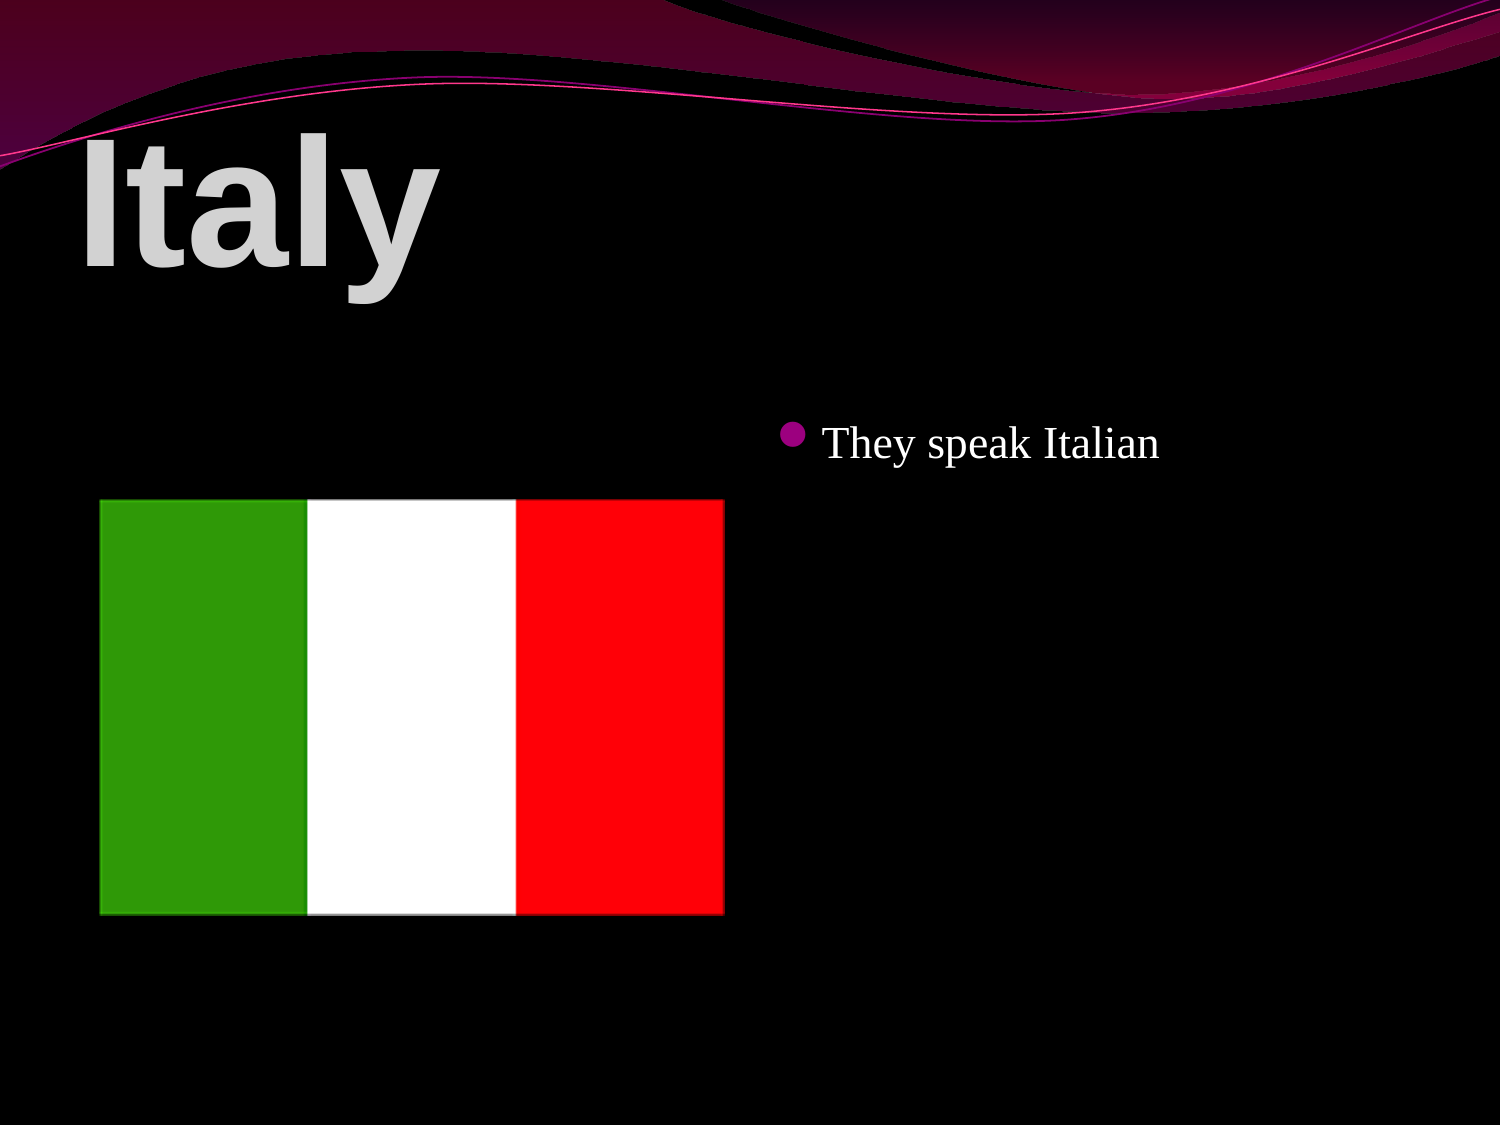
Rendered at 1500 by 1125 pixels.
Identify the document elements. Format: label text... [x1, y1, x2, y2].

title Italy [75, 115, 1425, 303]
picture [99, 499, 726, 916]
list They speak Italian [761, 412, 1425, 1044]
